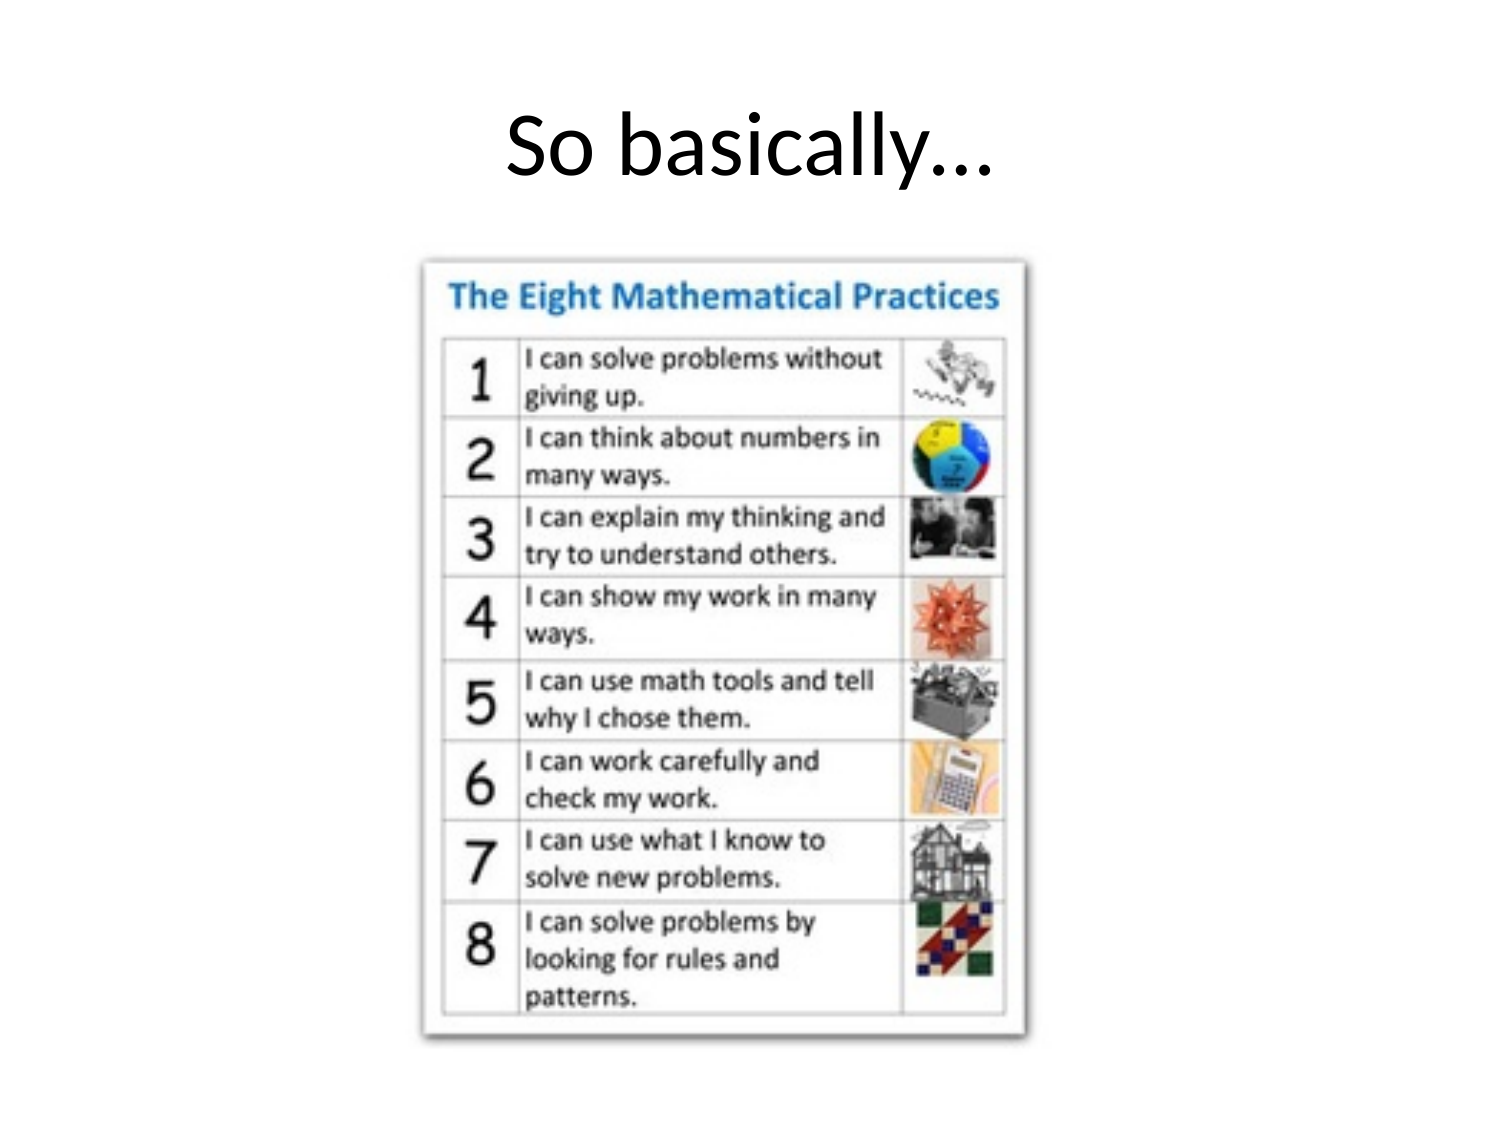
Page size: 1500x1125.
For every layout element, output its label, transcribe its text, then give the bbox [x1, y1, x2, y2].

picture [387, 224, 1063, 1069]
title So basically… [75, 45, 1425, 233]
